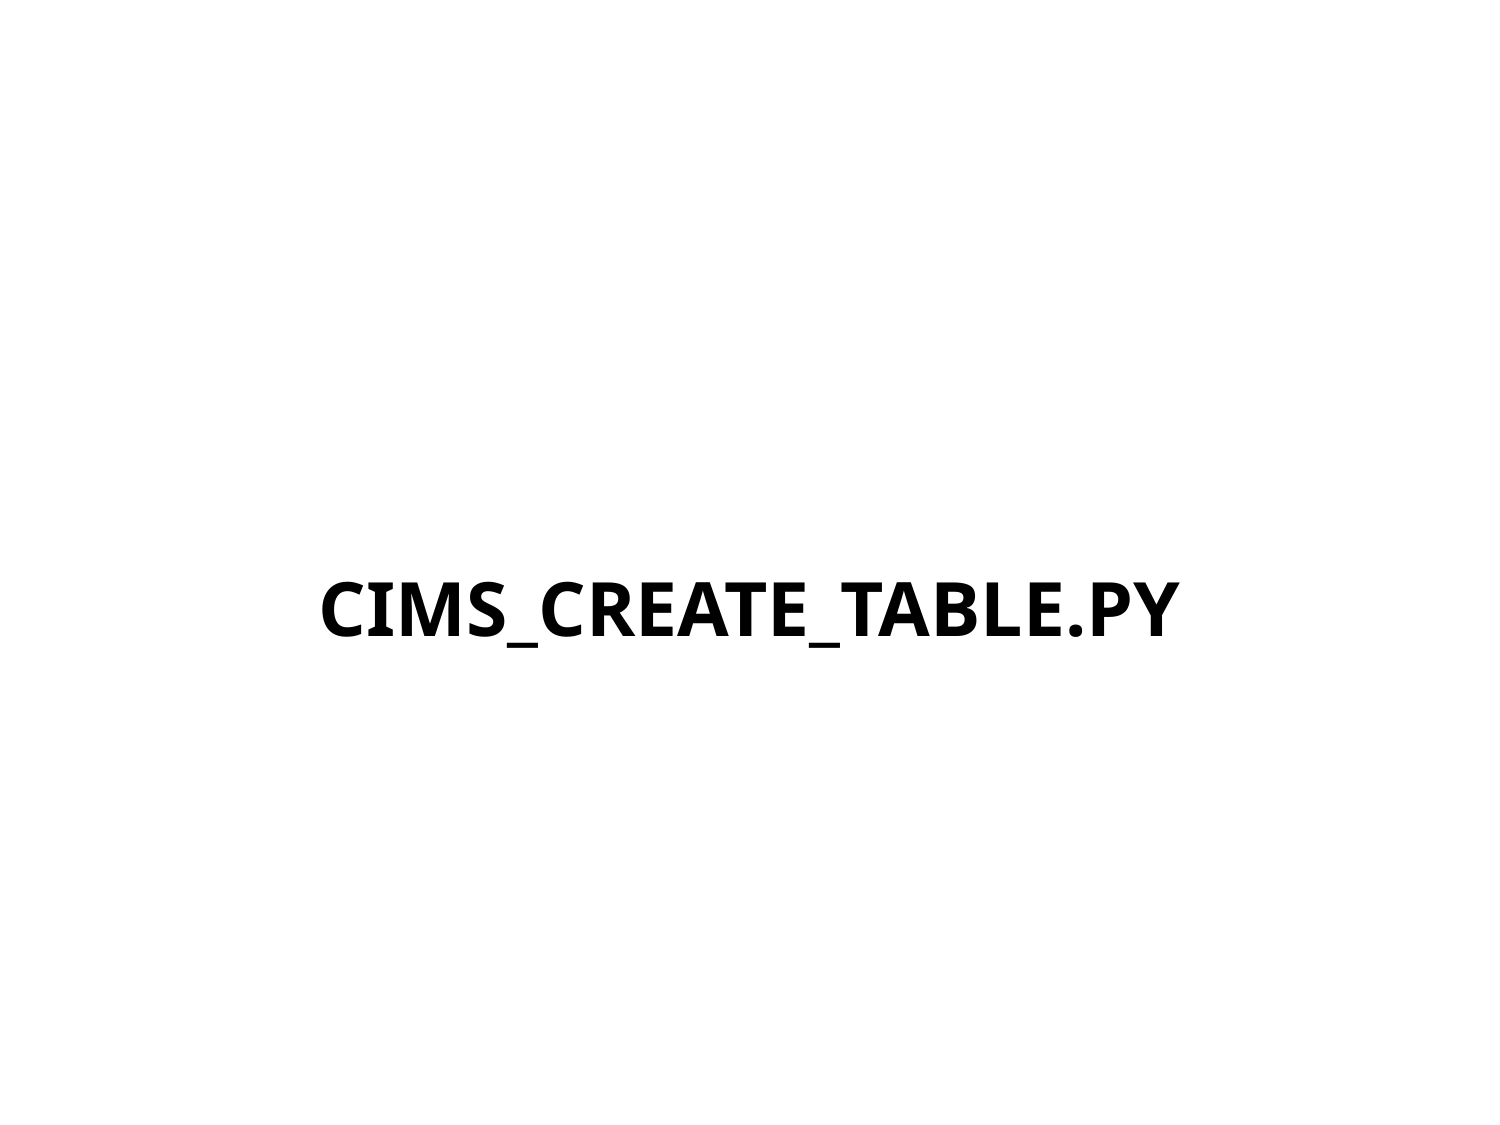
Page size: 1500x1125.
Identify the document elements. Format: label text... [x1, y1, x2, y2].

title CIMS_CREATE_TABLE.PY [75, 512, 1425, 700]
